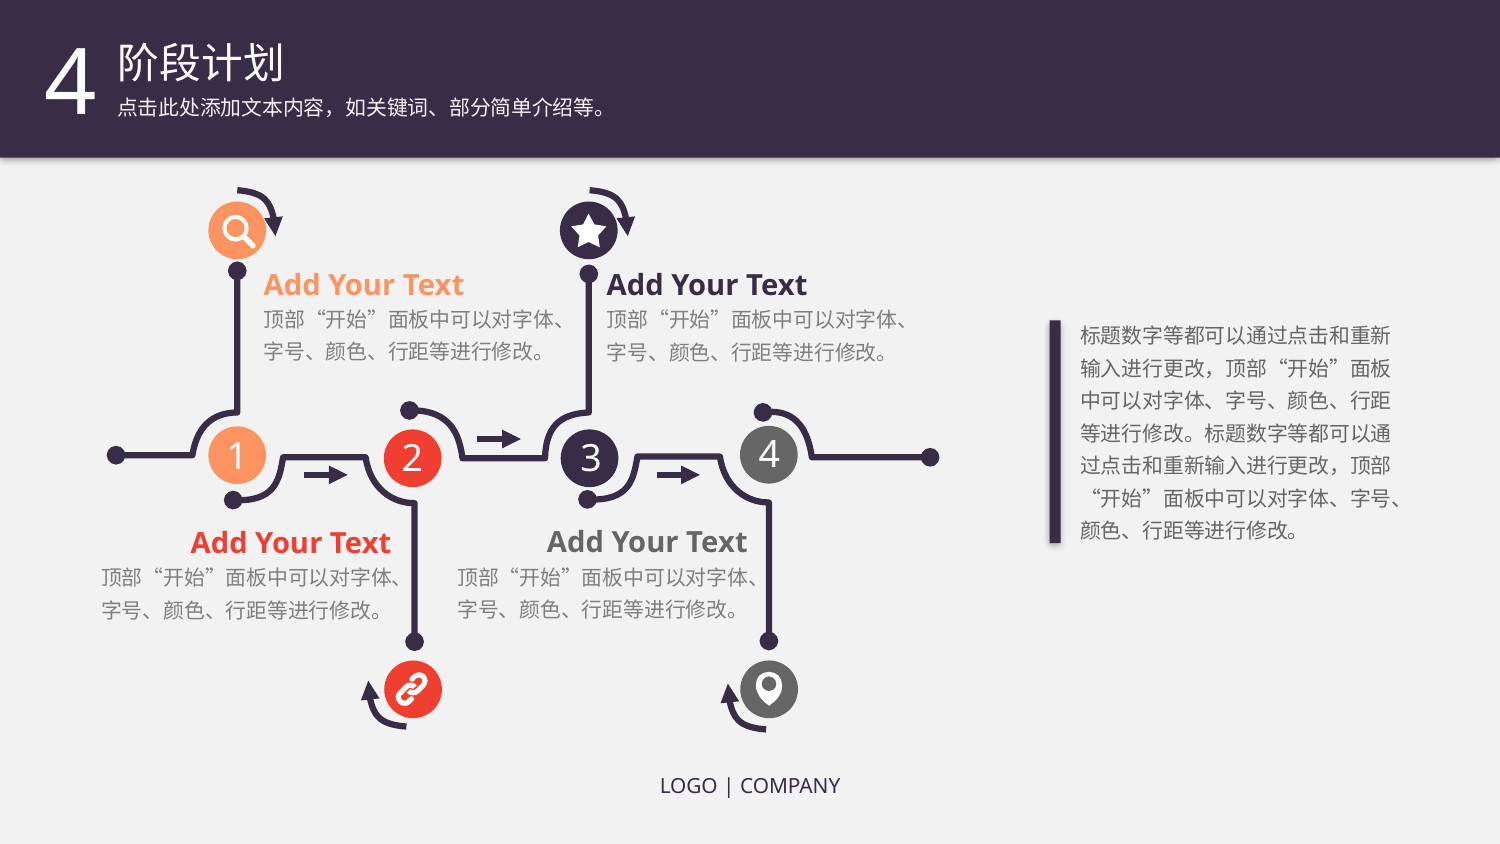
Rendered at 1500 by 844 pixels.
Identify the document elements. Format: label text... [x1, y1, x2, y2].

text_box Add Your Text [591, 259, 835, 309]
text_box [581, 454, 776, 648]
text_box [206, 438, 211, 472]
text_box 标题数字等都可以通过点击和重新输入进行更改，顶部“开始”面板中可以对字体、字号、颜色、行距等进行修改。标题数字等都可以通过点击和重新输入进行更改，顶部“开始”面板中可以对字体、字号、颜色、行距等进行修改。 [1065, 308, 1412, 550]
text_box 1 [211, 424, 263, 485]
text_box [222, 214, 256, 249]
text_box [755, 671, 783, 706]
text_box [722, 683, 767, 732]
text_box 4 [743, 423, 795, 483]
text_box 顶部“开始”面板中可以对字体、字号、颜色、行距等进行修改。 [434, 549, 763, 629]
text_box Add Your Text [248, 258, 492, 309]
text_box [571, 213, 607, 248]
text_box [382, 658, 445, 721]
text_box 顶部“开始”面板中可以对字体、字号、颜色、行距等进行修改。 [78, 550, 407, 630]
text_box 2 [386, 426, 438, 486]
text_box [558, 439, 565, 478]
text_box [109, 264, 244, 462]
text_box 3 [565, 426, 617, 486]
text_box [263, 438, 269, 473]
text_box [395, 672, 428, 706]
text_box Add Your Text [164, 517, 407, 567]
text_box 顶部“开始”面板中可以对字体、字号、颜色、行距等进行修改。 [248, 291, 577, 372]
text_box [399, 486, 427, 490]
text_box [237, 188, 281, 237]
text_box LOGO | COMPANY [644, 765, 856, 806]
text_box 顶部“开始”面板中可以对字体、字号、颜色、行距等进行修改。 [591, 292, 920, 372]
text_box [756, 406, 937, 464]
text_box [795, 438, 800, 472]
text_box [738, 658, 801, 721]
text_box [381, 442, 386, 474]
text_box [737, 437, 743, 472]
text_box [557, 199, 620, 262]
text_box [362, 680, 407, 729]
text_box [226, 455, 421, 649]
text_box [617, 444, 621, 473]
text_box [1049, 319, 1061, 544]
text_box [575, 486, 604, 490]
text_box [403, 267, 591, 461]
text_box [206, 199, 269, 262]
text_box [589, 188, 634, 237]
text_box [438, 440, 444, 477]
text_box [0, 0, 1500, 158]
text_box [29, 15, 648, 143]
text_box Add Your Text [520, 516, 763, 567]
